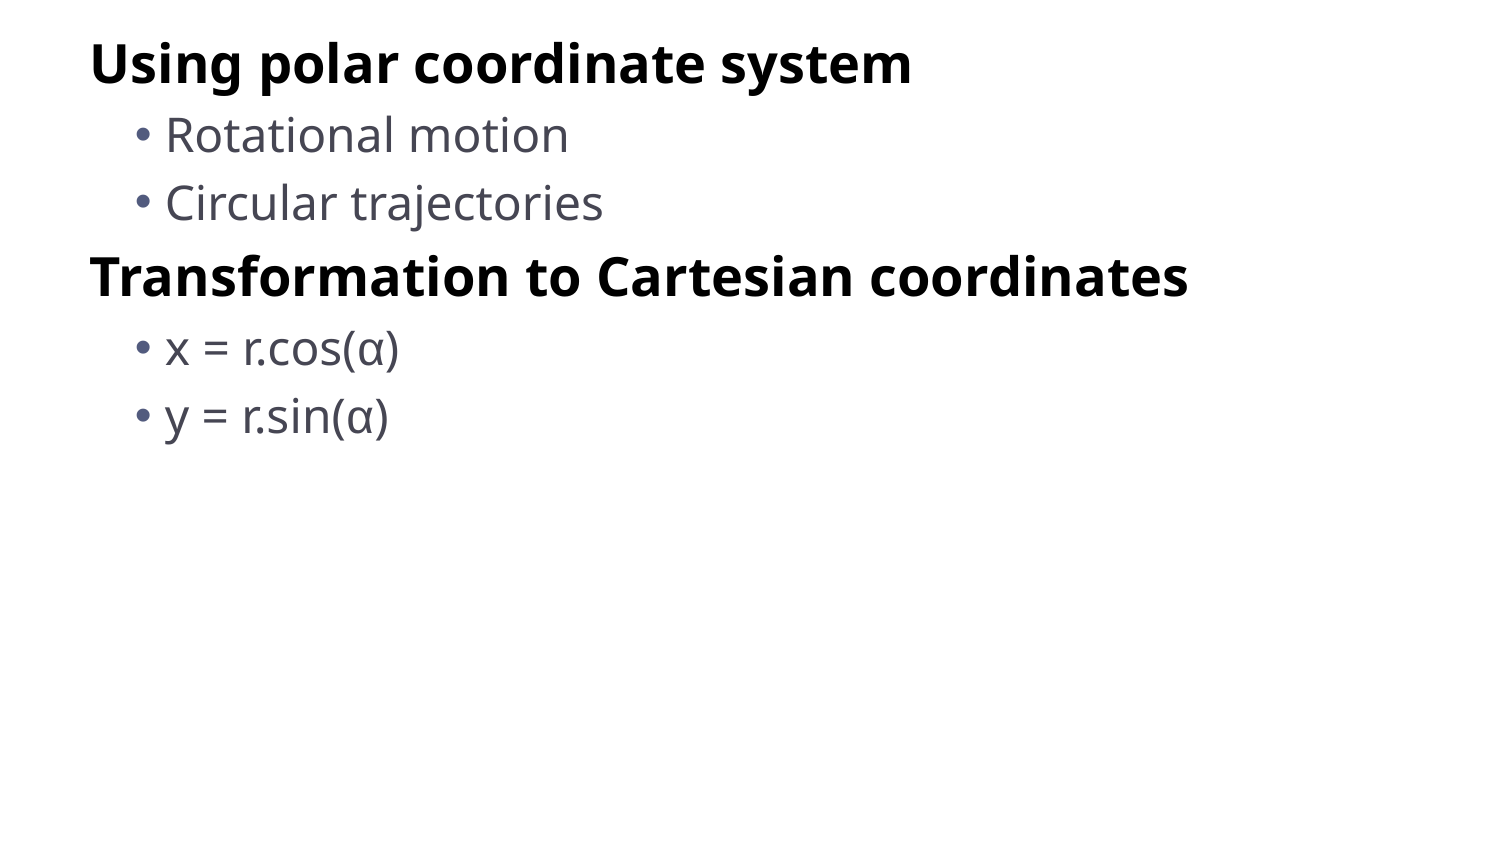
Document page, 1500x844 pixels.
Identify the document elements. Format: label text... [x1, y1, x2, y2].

list Using polar coordinate system Rotational motion Circular trajectories Transformation to Cartesian coordinates x = r.cos(α) y = r.sin(α) [75, 21, 1475, 835]
